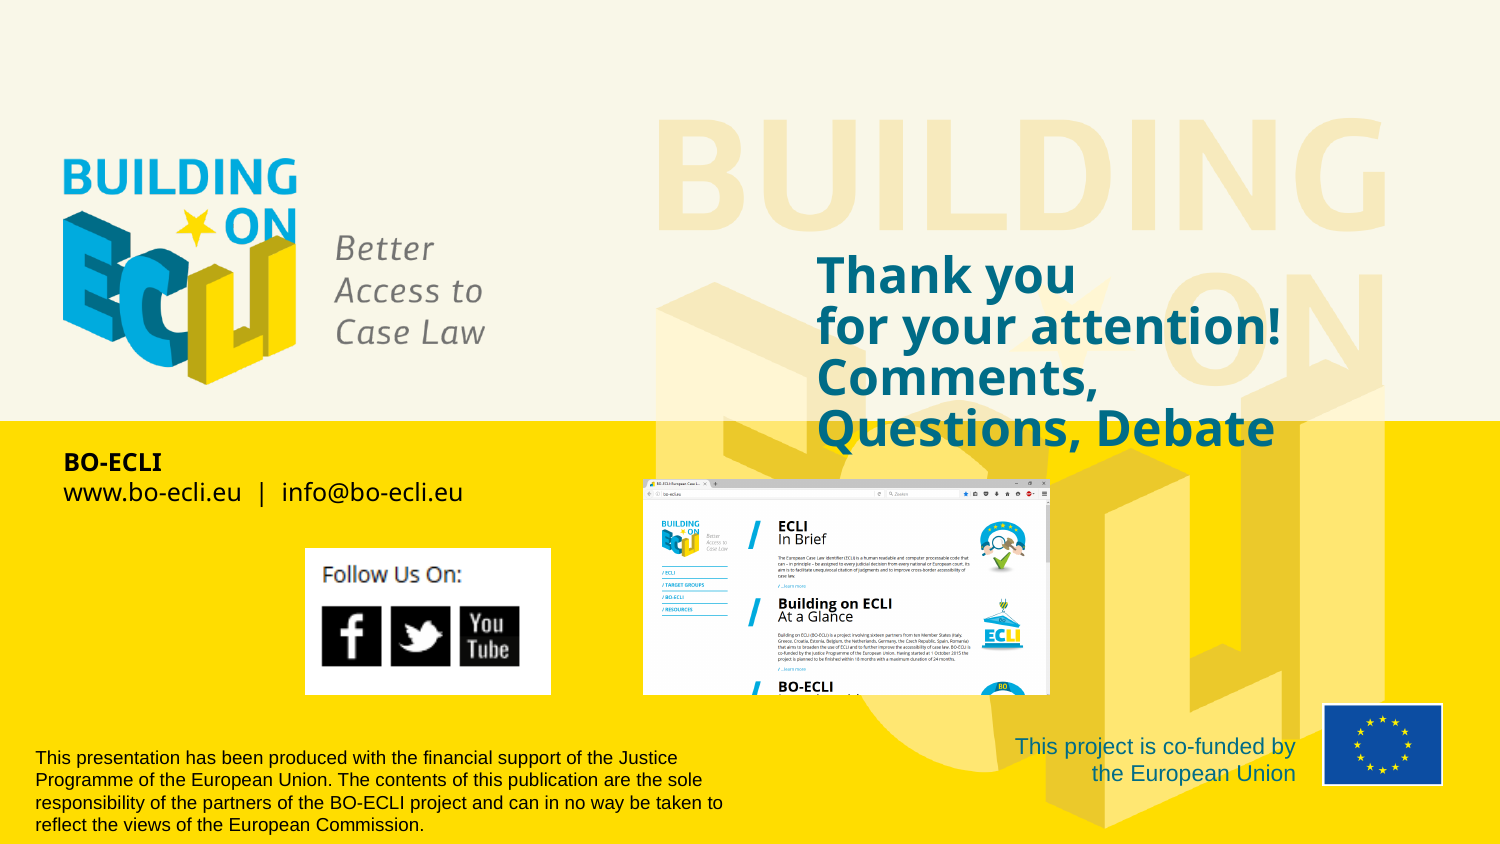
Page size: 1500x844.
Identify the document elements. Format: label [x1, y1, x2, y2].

picture [0, 0, 1500, 844]
text_box [984, 703, 1444, 790]
